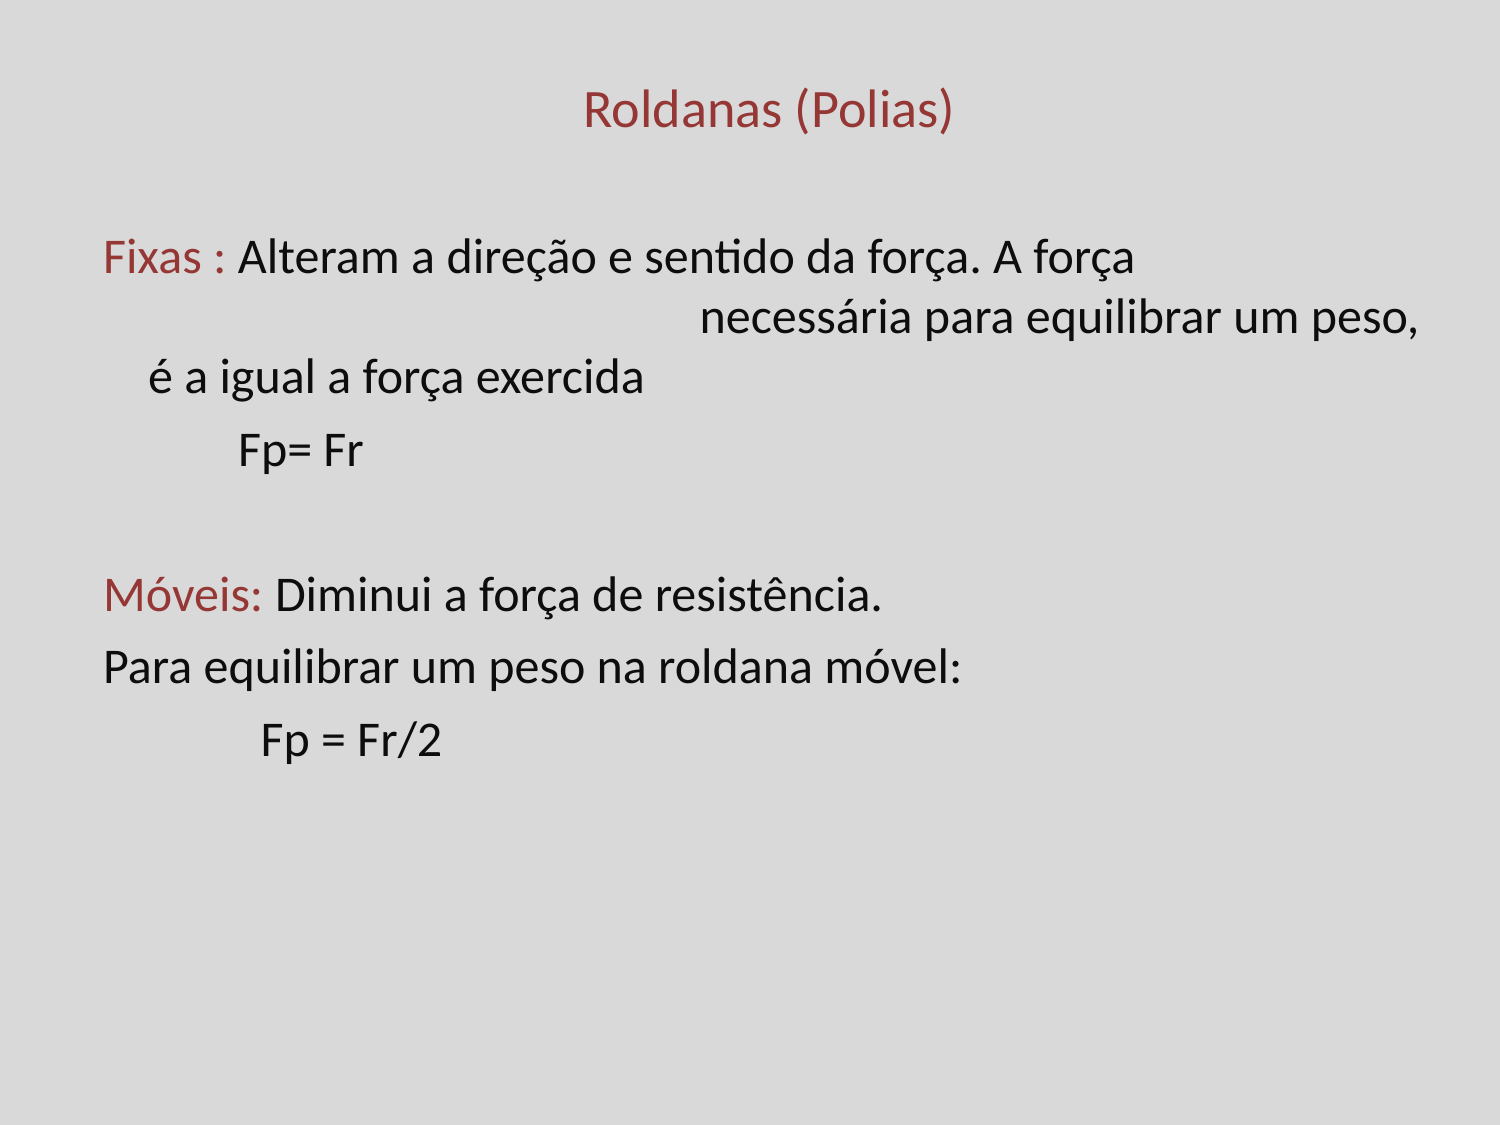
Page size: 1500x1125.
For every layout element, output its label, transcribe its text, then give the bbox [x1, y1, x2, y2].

text_box Roldanas (Polias) Fixas : Alteram a direção e sentido da força. A força necessária para equilibrar um peso, é a igual a força exercida Fp= Fr Móveis: Diminui a força de resistência. Para equilibrar um peso na roldana móvel: Fp = Fr/2 . [88, 66, 1451, 1059]
